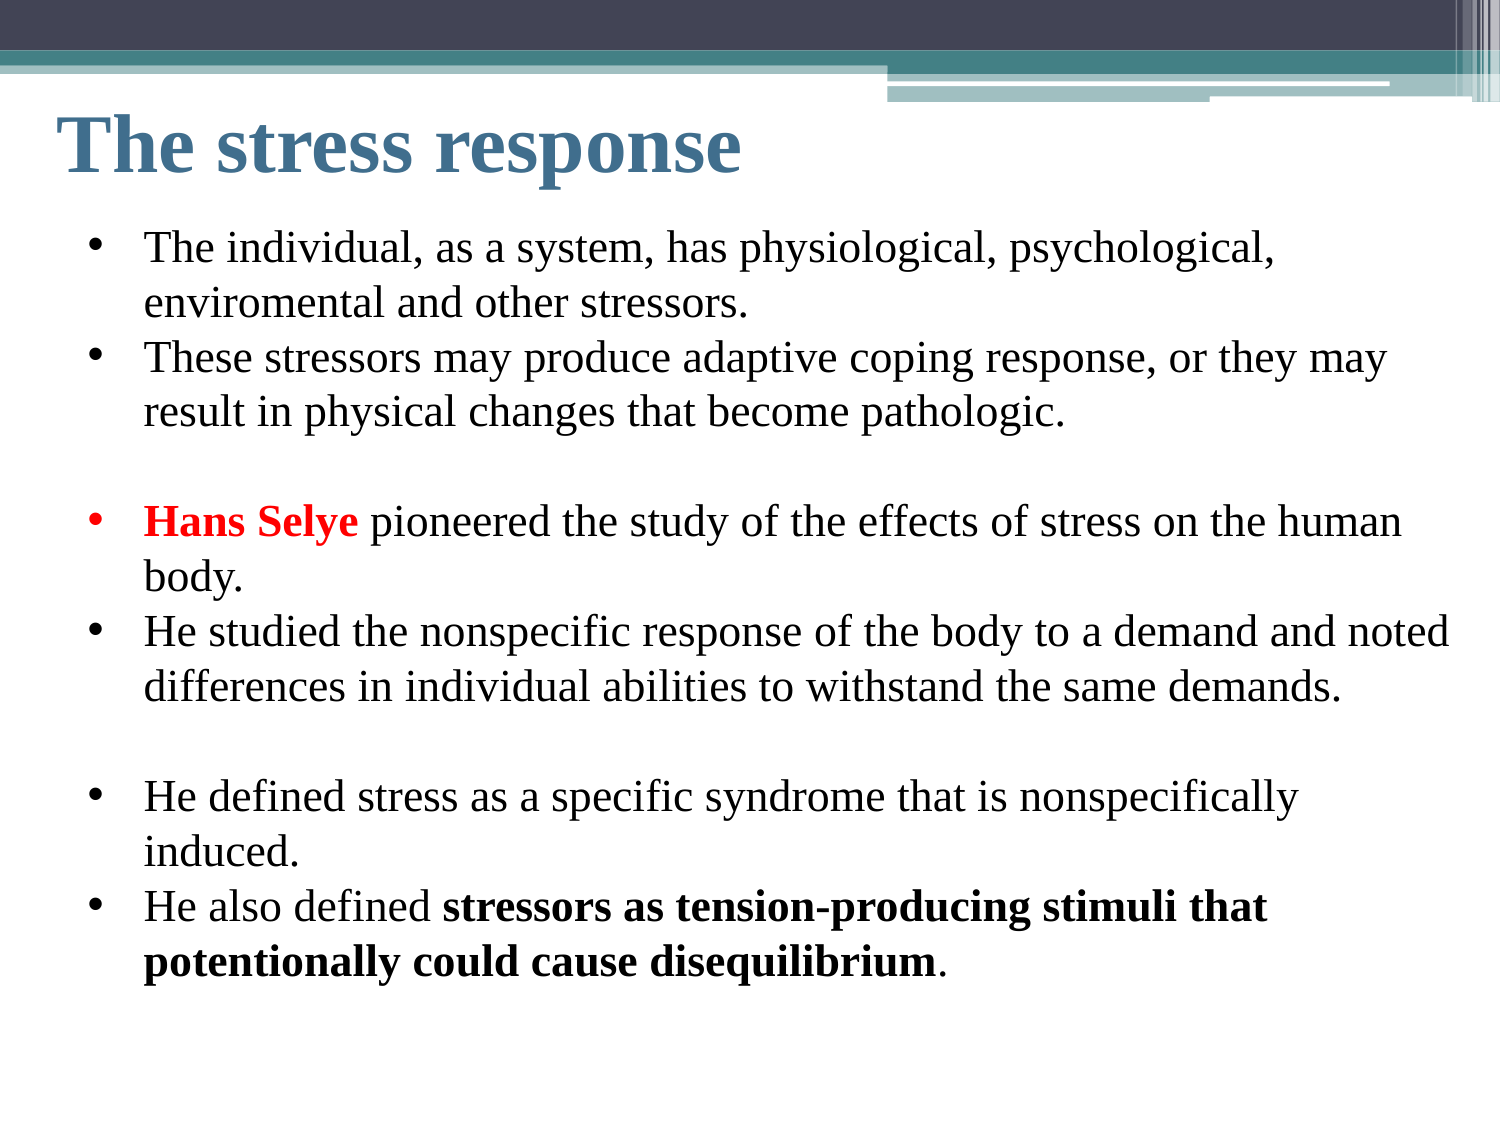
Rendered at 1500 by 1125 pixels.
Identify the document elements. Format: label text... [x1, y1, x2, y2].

title The stress response [56, 88, 1444, 194]
list The individual, as a system, has physiological, psychological, enviromental and other stressors. These stressors may produce adaptive coping response, or they may result in physical changes that become pathologic. Hans Selye pioneered the study of the effects of stress on the human body. He studied the nonspecific response of the body to a demand and noted differences in individual abilities to withstand the same demands. He defined stress as a specific syndrome that is nonspecifically induced. He also defined stressors as tension-producing stimuli that potentionally could cause disequilibrium. [87, 216, 1462, 994]
